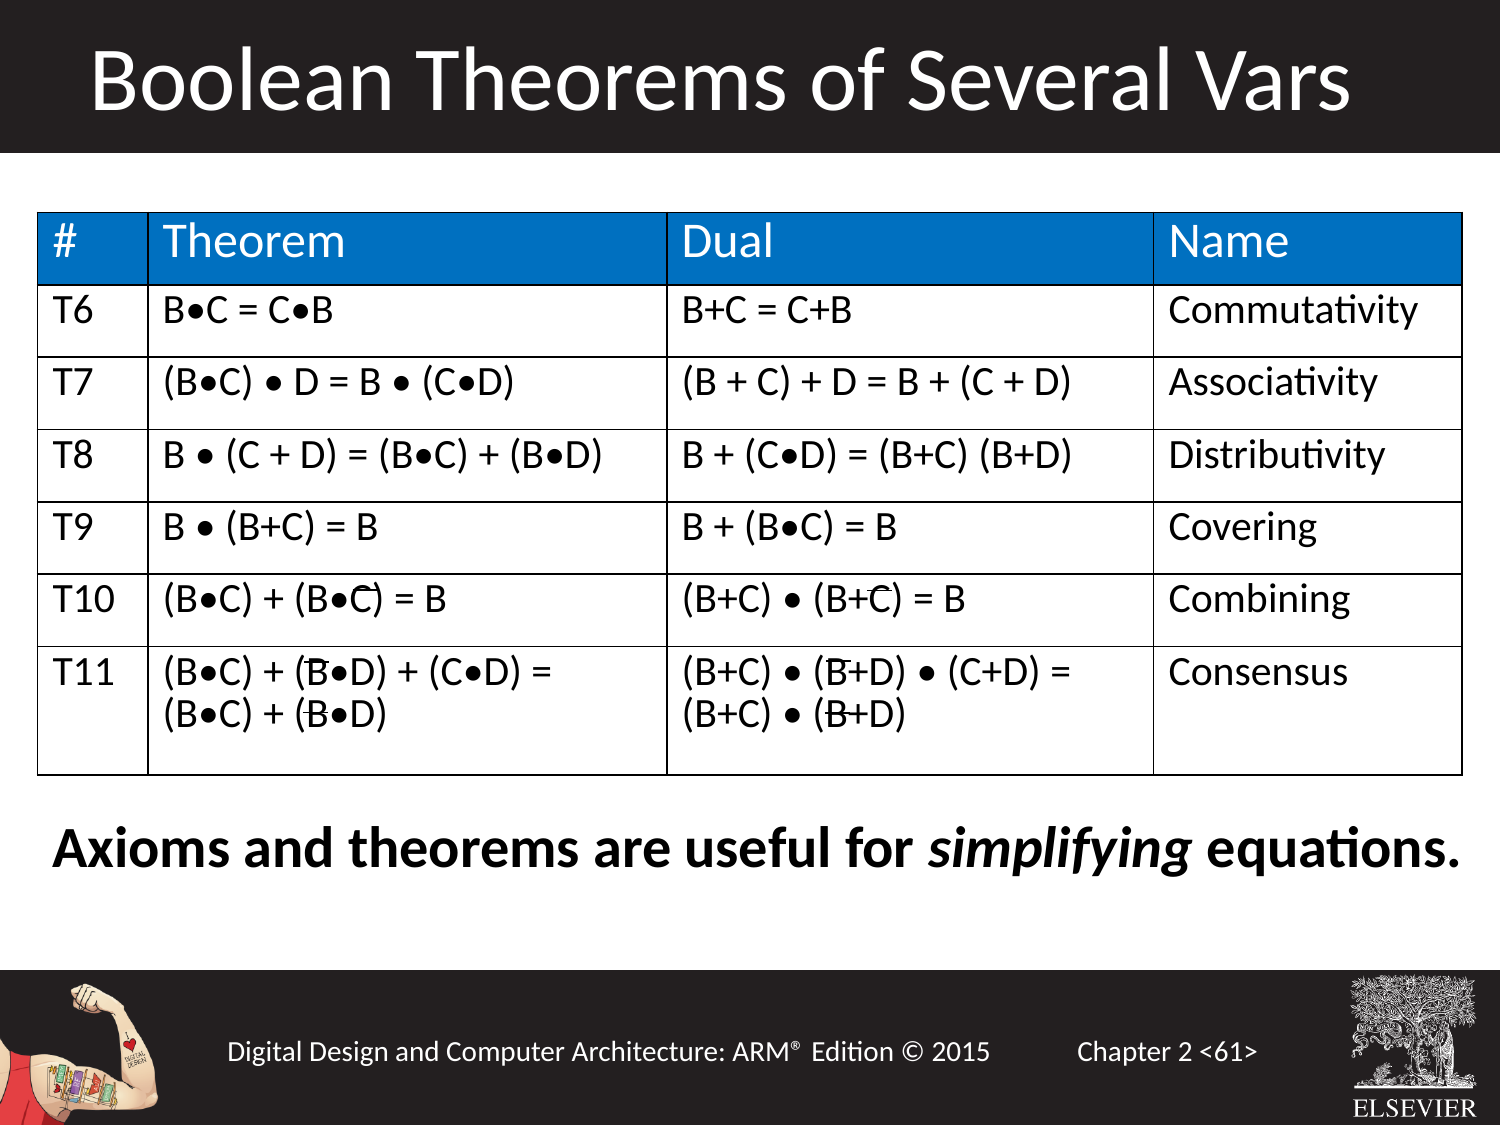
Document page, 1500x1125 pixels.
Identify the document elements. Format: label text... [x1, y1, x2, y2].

table_cell T7 [38, 358, 147, 429]
table_header # [38, 213, 147, 284]
table_cell (B•C) + (B•C) = B [149, 575, 666, 646]
picture [1350, 974, 1477, 1117]
table_cell (B•C) • D = B • (C•D) [149, 358, 666, 429]
text_box Boolean Theorems of Several Vars [75, 11, 1375, 136]
table_cell (B+C) • (B+C) = B [668, 575, 1153, 646]
table_cell T10 [38, 575, 147, 646]
table_cell T11 [38, 647, 147, 774]
table_cell B • (B+C) = B [149, 503, 666, 573]
table_cell B + (C•D) = (B+C) (B+D) [668, 430, 1153, 501]
table_cell T6 [38, 286, 147, 356]
table_header Dual [668, 213, 1153, 284]
table_cell B+C = C+B [668, 286, 1153, 356]
table_cell (B + C) + D = B + (C + D) [668, 358, 1153, 429]
table_cell Commutativity [1154, 286, 1461, 356]
table_cell Covering [1154, 503, 1461, 573]
table_cell Distributivity [1154, 430, 1461, 501]
table_cell T9 [38, 503, 147, 573]
table_header Theorem [149, 213, 666, 284]
table_cell (B•C) + (B•D) + (C•D) = (B•C) + (B•D) [149, 647, 666, 774]
table_cell B + (B•C) = B [668, 503, 1153, 573]
table_cell Combining [1154, 575, 1461, 646]
table_header Name [1154, 213, 1461, 284]
table_cell T8 [38, 430, 147, 501]
table_cell (B+C) • (B+D) • (C+D) = (B+C) • (B+D) [668, 647, 1153, 774]
table_cell B•C = C•B [149, 286, 666, 356]
picture [0, 979, 163, 1125]
table_cell Consensus [1154, 647, 1461, 774]
table_cell B • (C + D) = (B•C) + (B•D) [149, 430, 666, 501]
table_cell Associativity [1154, 358, 1461, 429]
text_box Axioms and theorems are useful for simplifying equations. [37, 801, 1500, 887]
